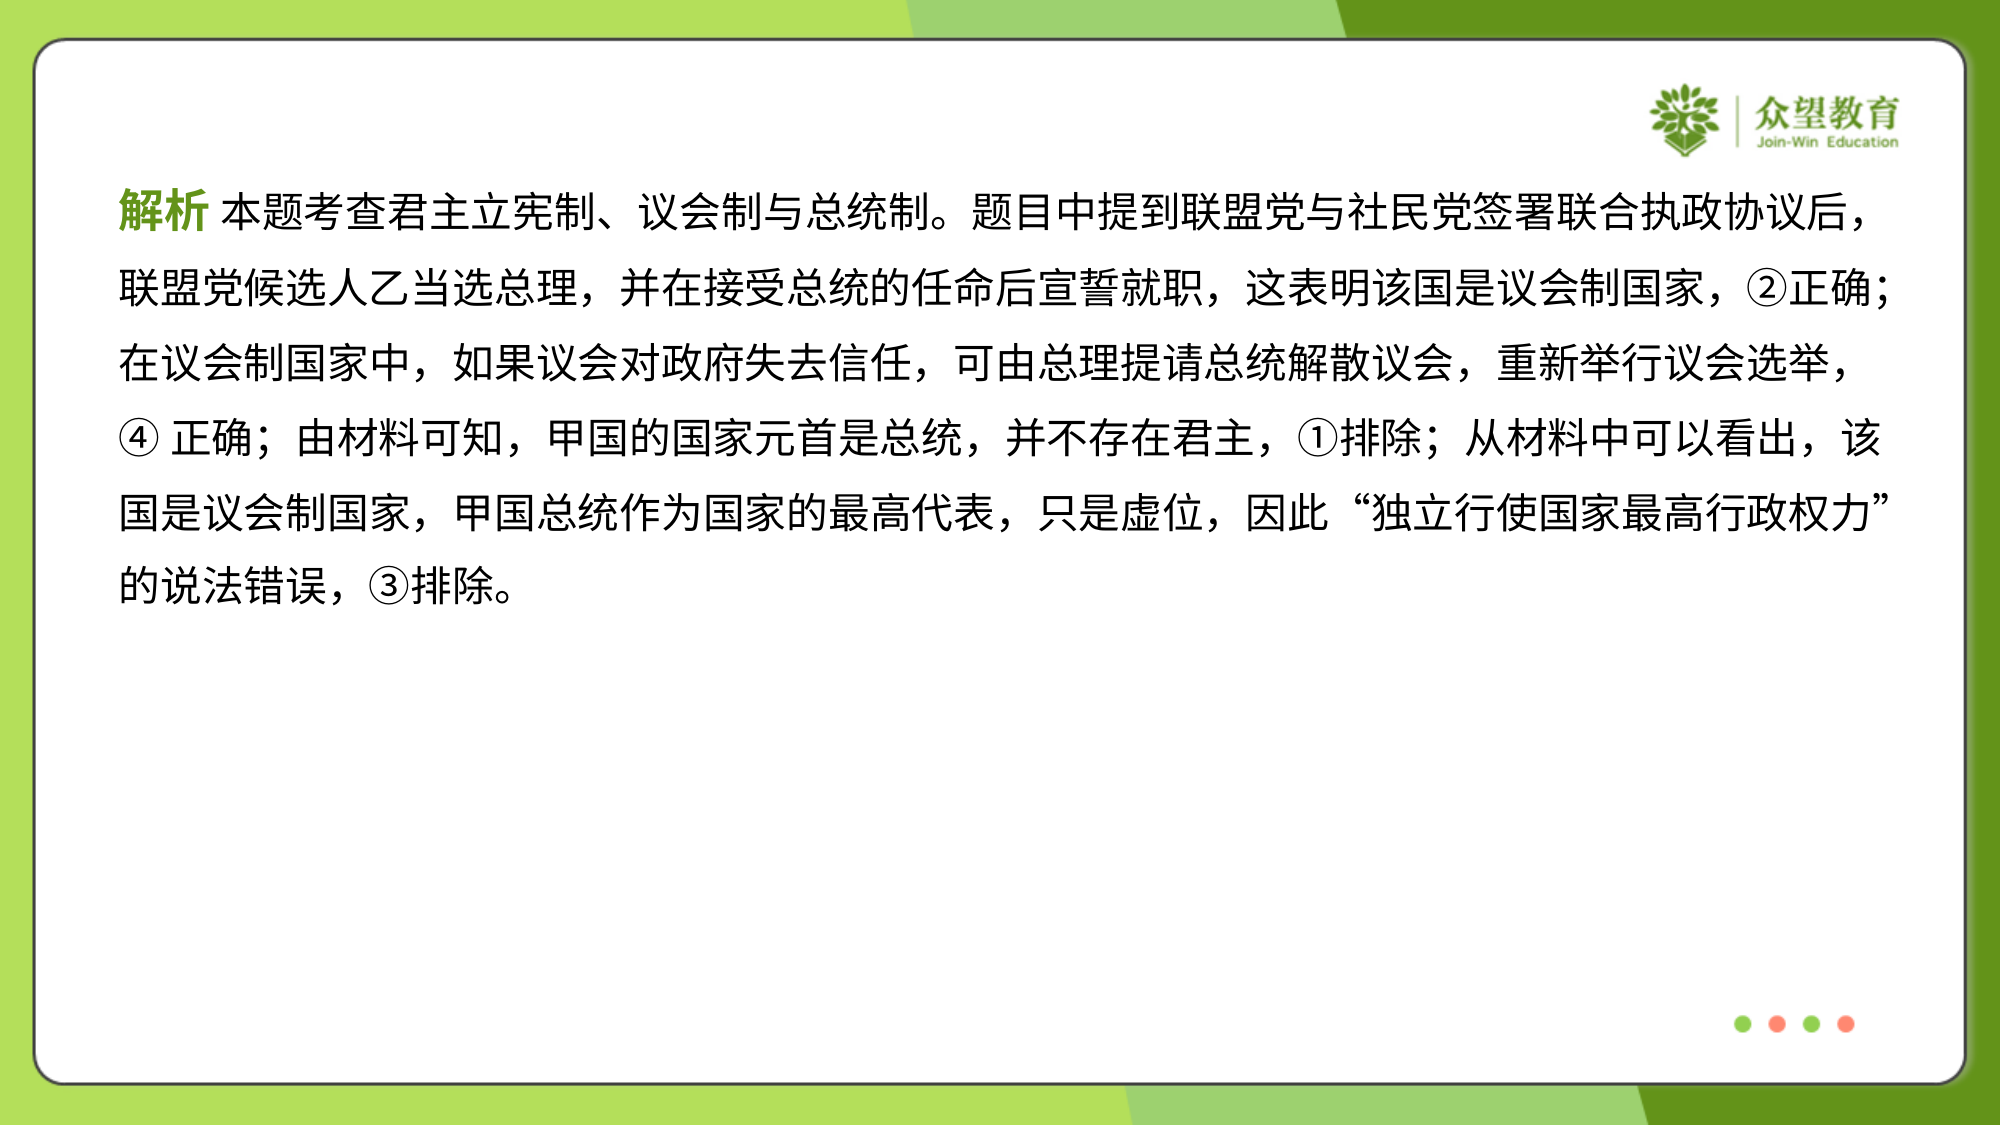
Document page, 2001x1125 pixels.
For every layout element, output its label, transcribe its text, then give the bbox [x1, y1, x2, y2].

text_box 解析 本题考查君主立宪制、议会制与总统制。题目中提到联盟党与社民党签署联合执政协议后， 联盟党候选人乙当选总理，并在接受总统的任命后宣誓就职，这表明该国是议会制国家，②正确； 在议会制国家中，如果议会对政府失去信任，可由总理提请总统解散议会，重新举行议会选举， ④正确；由材料可知，甲国的国家元首是总统，并不存在君主，①排除；从材料中可以看出，该 国是议会制国家，甲国总统作为国家的最高代表，只是虚位，因此“独立行使国家最高行政权力” 的说法错误，③排除。 [118, 159, 1883, 602]
picture [0, 0, 2000, 1125]
